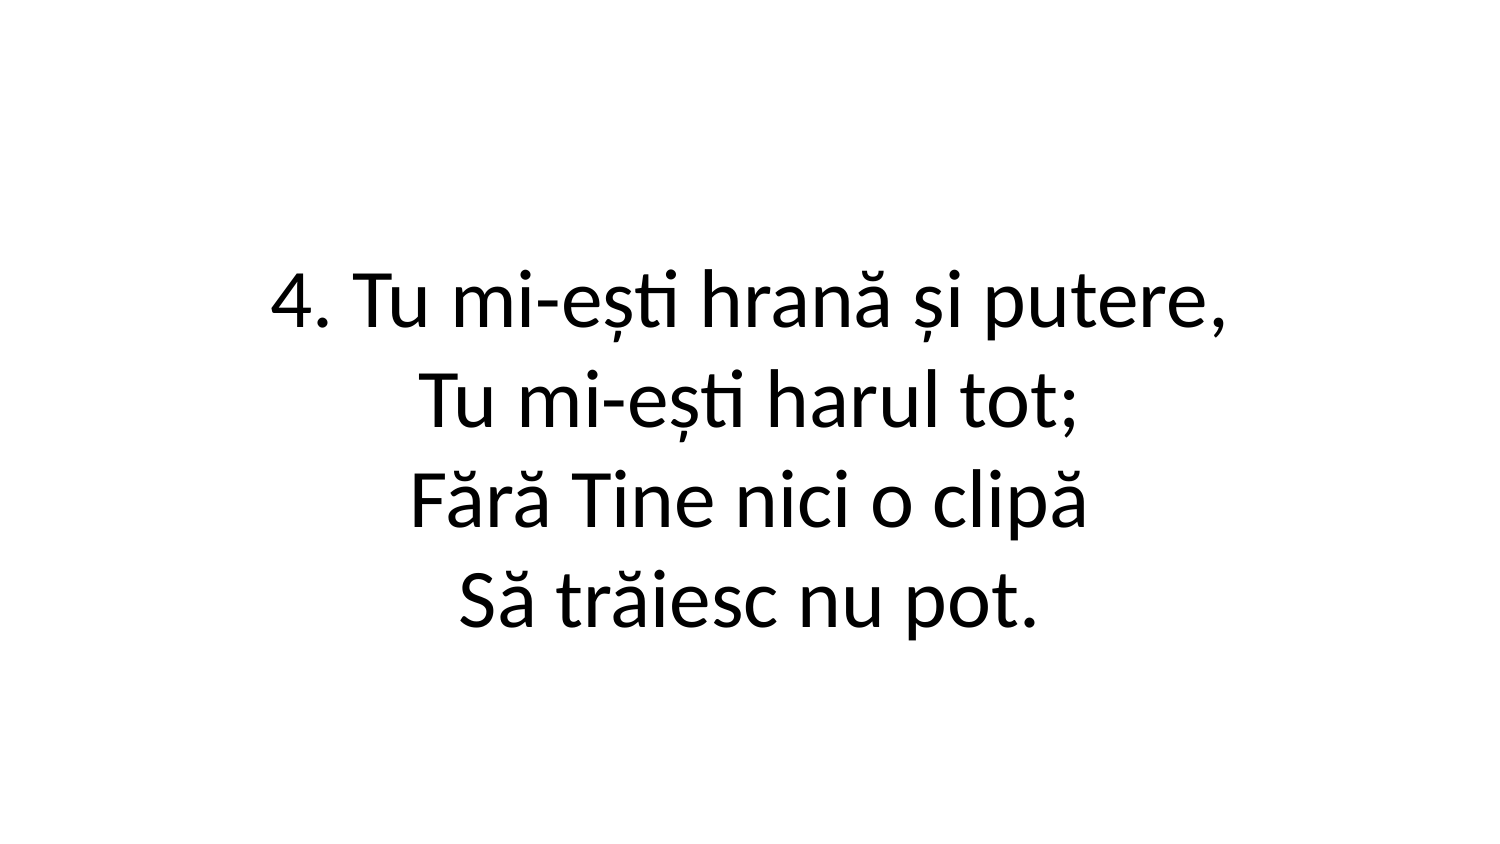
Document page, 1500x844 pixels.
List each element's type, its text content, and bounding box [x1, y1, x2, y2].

text_box 4. Tu mi-ești hrană și putere, Tu mi-ești harul tot; Fără Tine nici o clipă Să trăiesc nu pot. [255, 192, 1245, 652]
